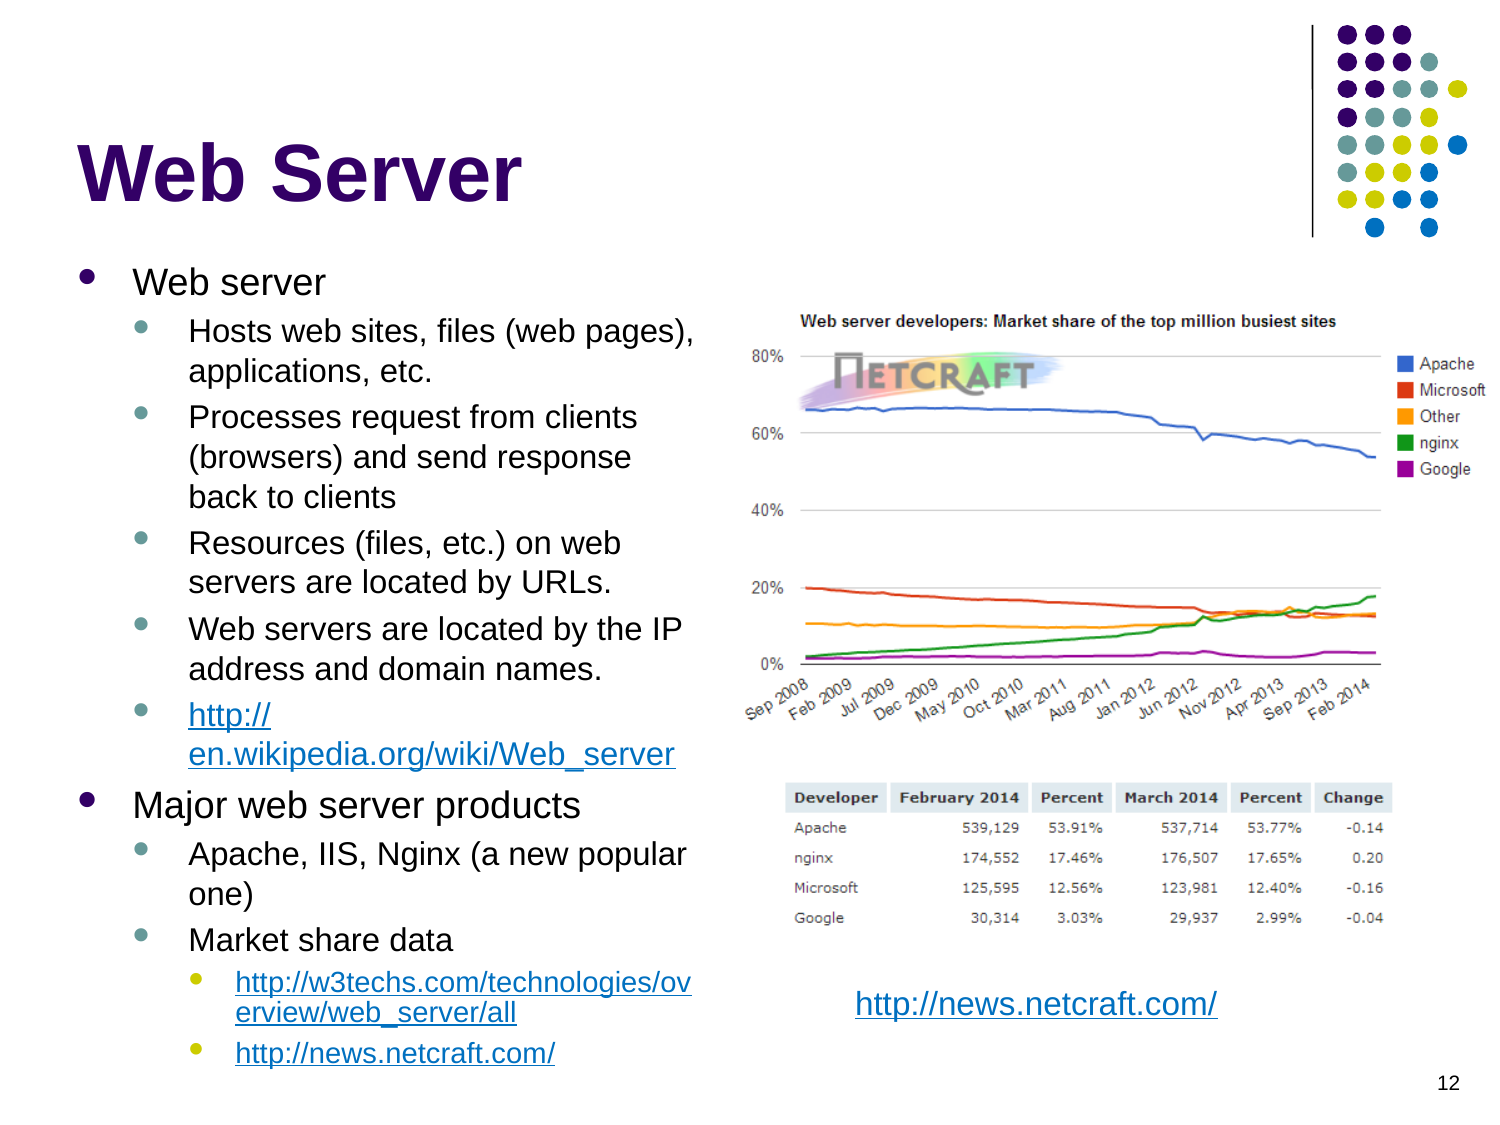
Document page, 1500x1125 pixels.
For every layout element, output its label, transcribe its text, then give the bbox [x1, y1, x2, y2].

picture [738, 287, 1500, 948]
text_box http://news.netcraft.com/ [840, 974, 1233, 1030]
slide_number 12 [1124, 1062, 1476, 1125]
title Web Server [62, 62, 1313, 226]
list Web server Hosts web sites, files (web pages), applications, etc. Processes request from clients (browsers) and send response back to clients Resources (files, etc.) on web servers are located by URLs. Web servers are located by the IP address and domain names. http://en.wikipedia.org/wiki/Web_server Major web server products Apache, IIS, Nginx (a new popular one) Market share data http://w3techs.com/technologies/overview/web_server/all http://news.netcraft.com/ [62, 249, 713, 1051]
